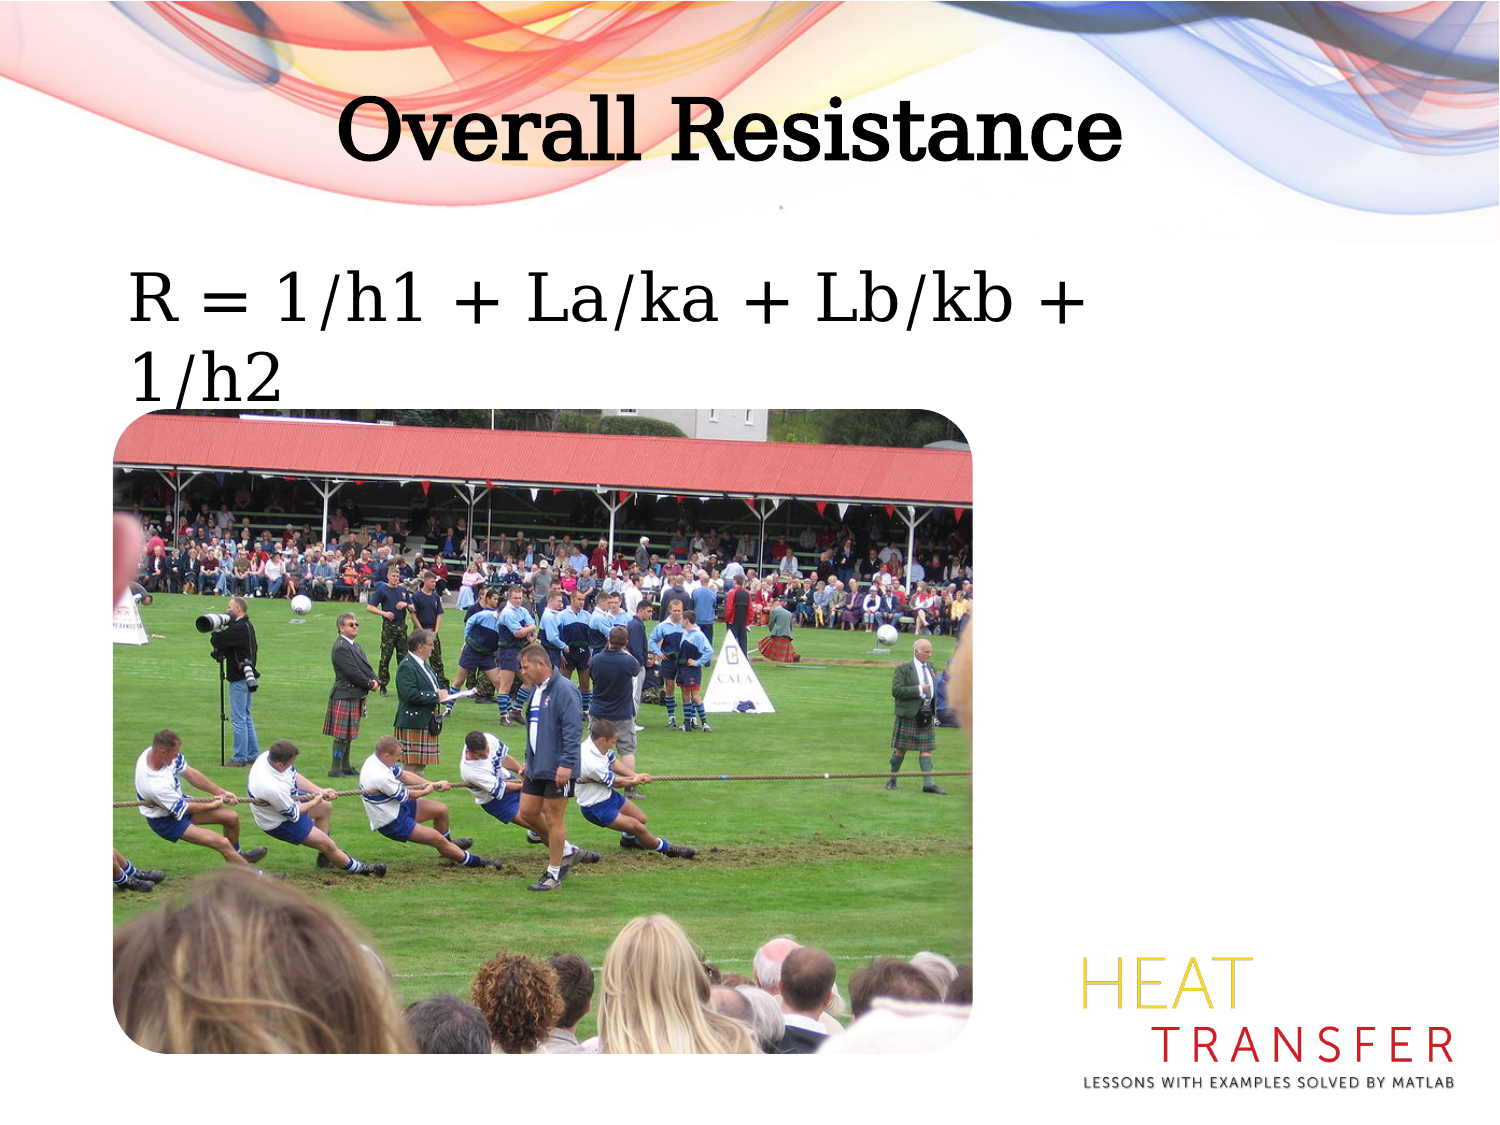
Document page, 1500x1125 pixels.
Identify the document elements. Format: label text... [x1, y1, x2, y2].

text_box Overall Resistance [0, 68, 1481, 183]
picture [112, 408, 973, 1055]
picture [1075, 946, 1464, 1093]
text_box R = 1/h1 + La/ka + Lb/kb + 1/h2 [112, 247, 1220, 423]
picture [0, 1, 1499, 243]
